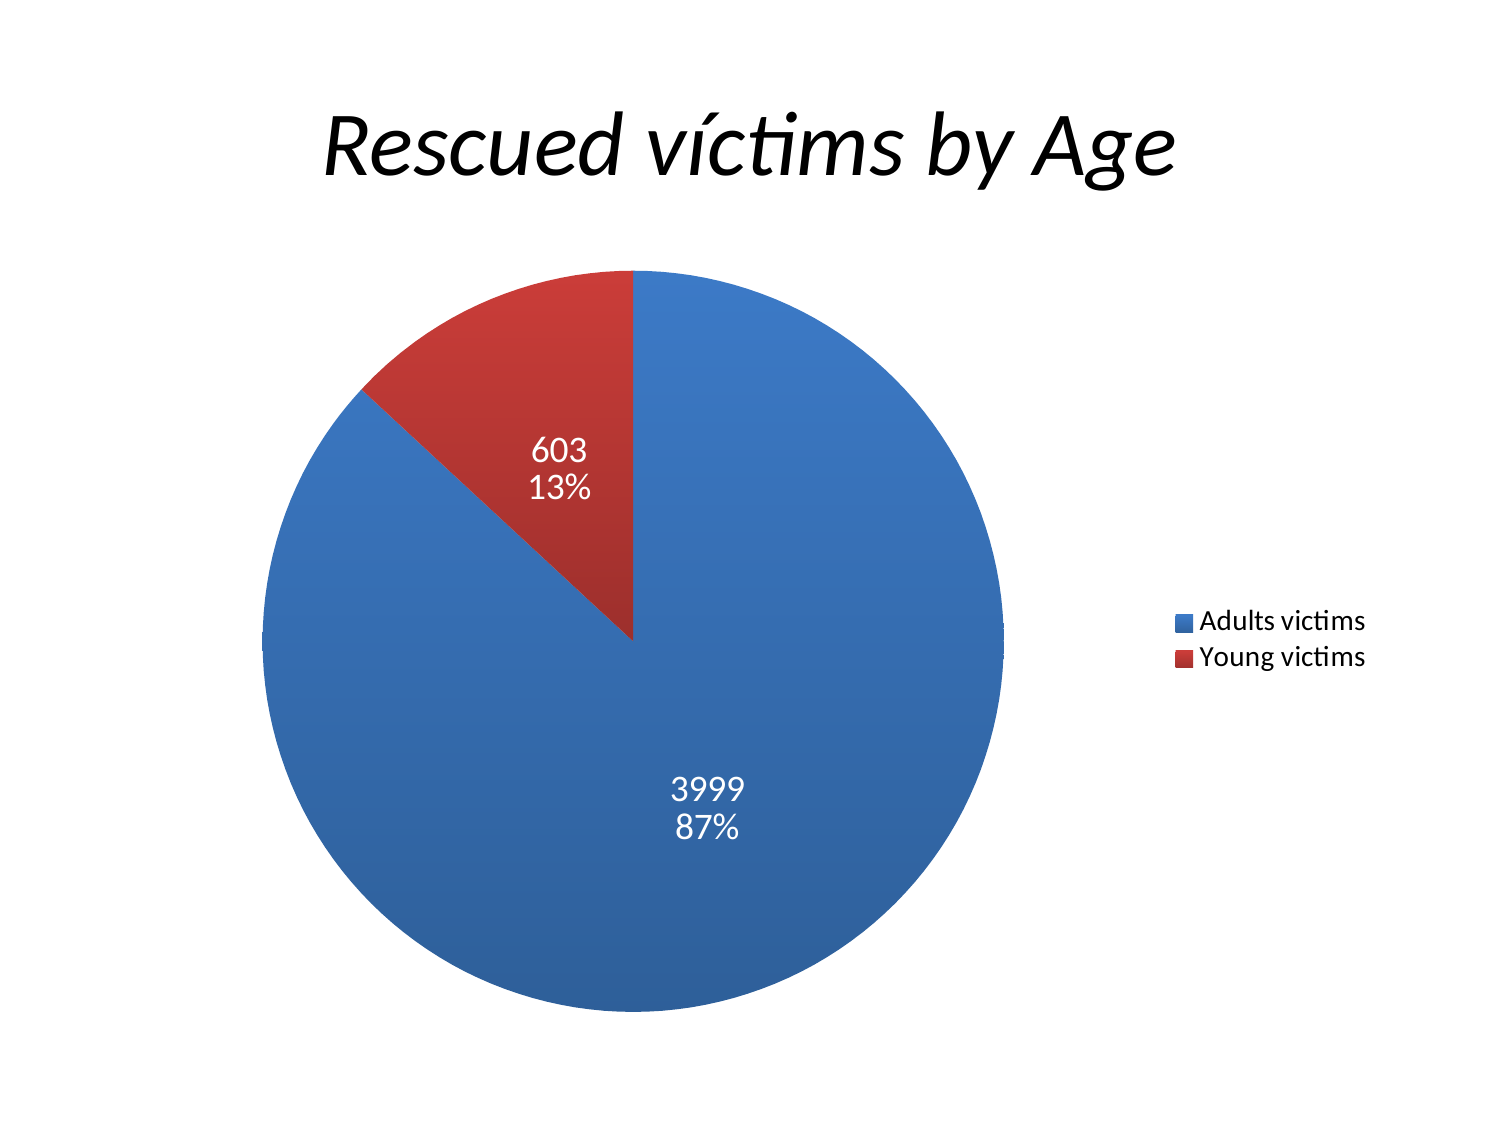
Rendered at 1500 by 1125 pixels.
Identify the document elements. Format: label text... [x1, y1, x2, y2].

title Rescued víctims by Age [74, 44, 1426, 233]
chart [100, 255, 1388, 1028]
